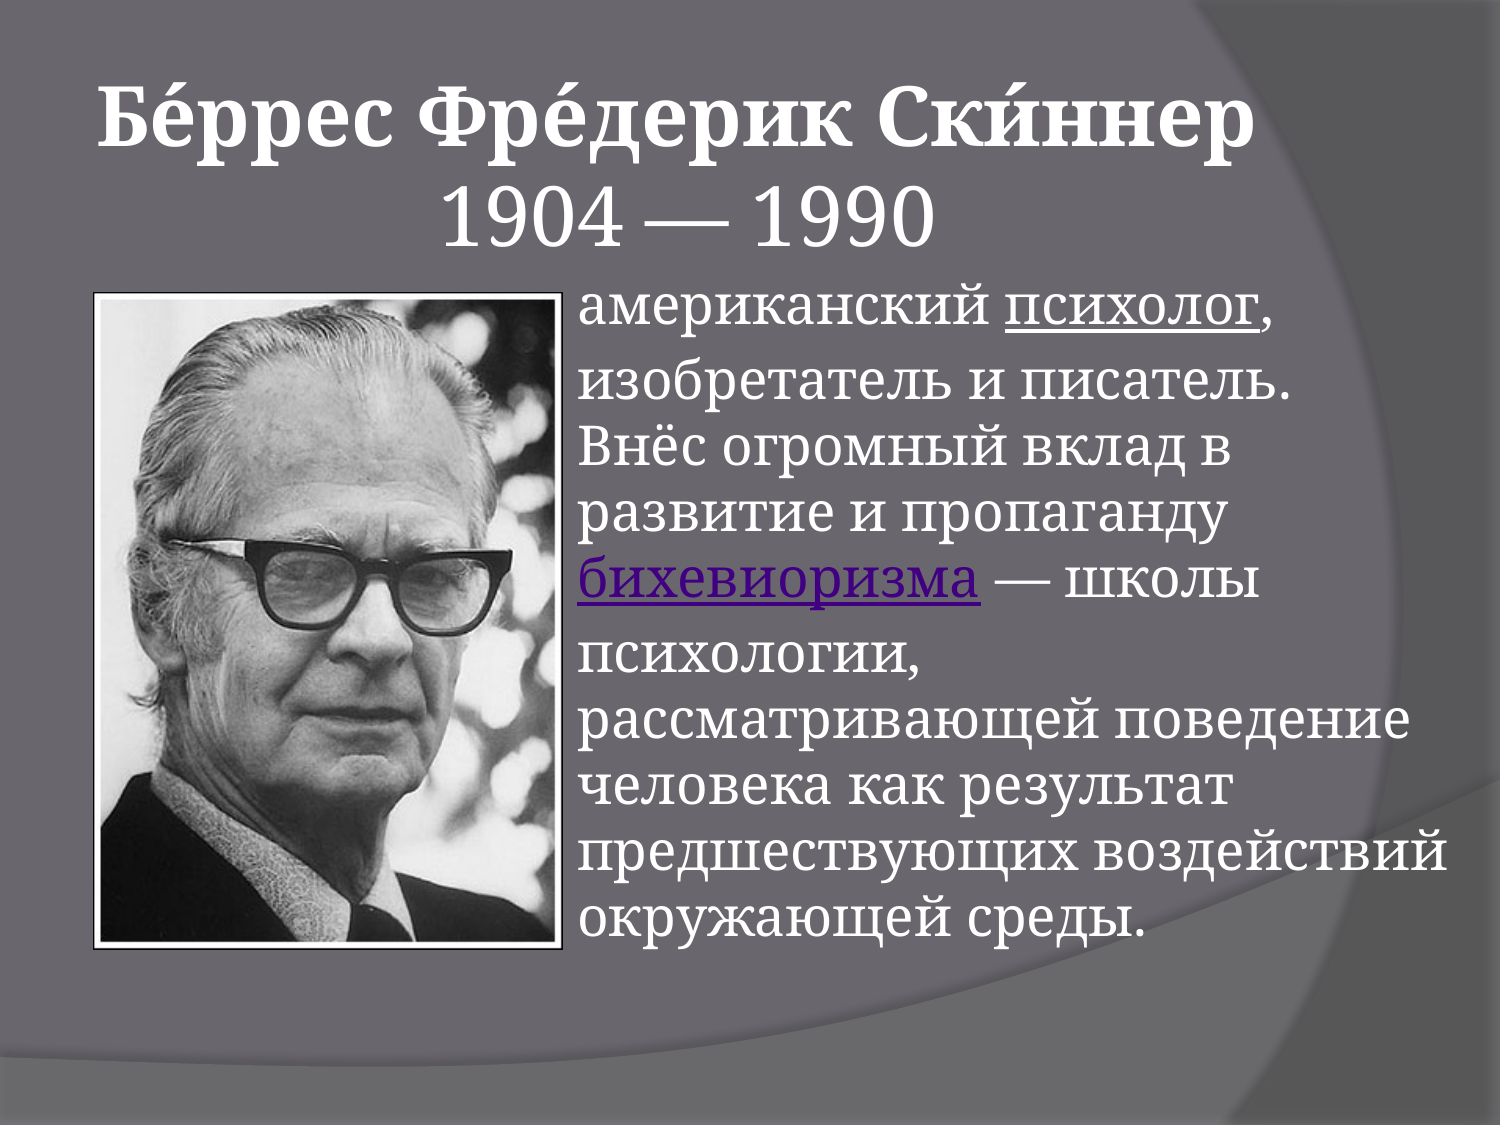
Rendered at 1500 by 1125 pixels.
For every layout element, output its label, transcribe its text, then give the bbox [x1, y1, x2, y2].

picture [93, 292, 563, 950]
list американский психолог, изобретатель и писатель. Внёс огромный вклад в развитие и пропаганду бихевиоризма — школы психологии, рассматривающей поведение человека как результат предшествующих воздействий окружающей среды. [562, 262, 1465, 1005]
title Бе́ррес Фре́дерик Ски́ннер 1904 — 1990 [75, 45, 1300, 282]
